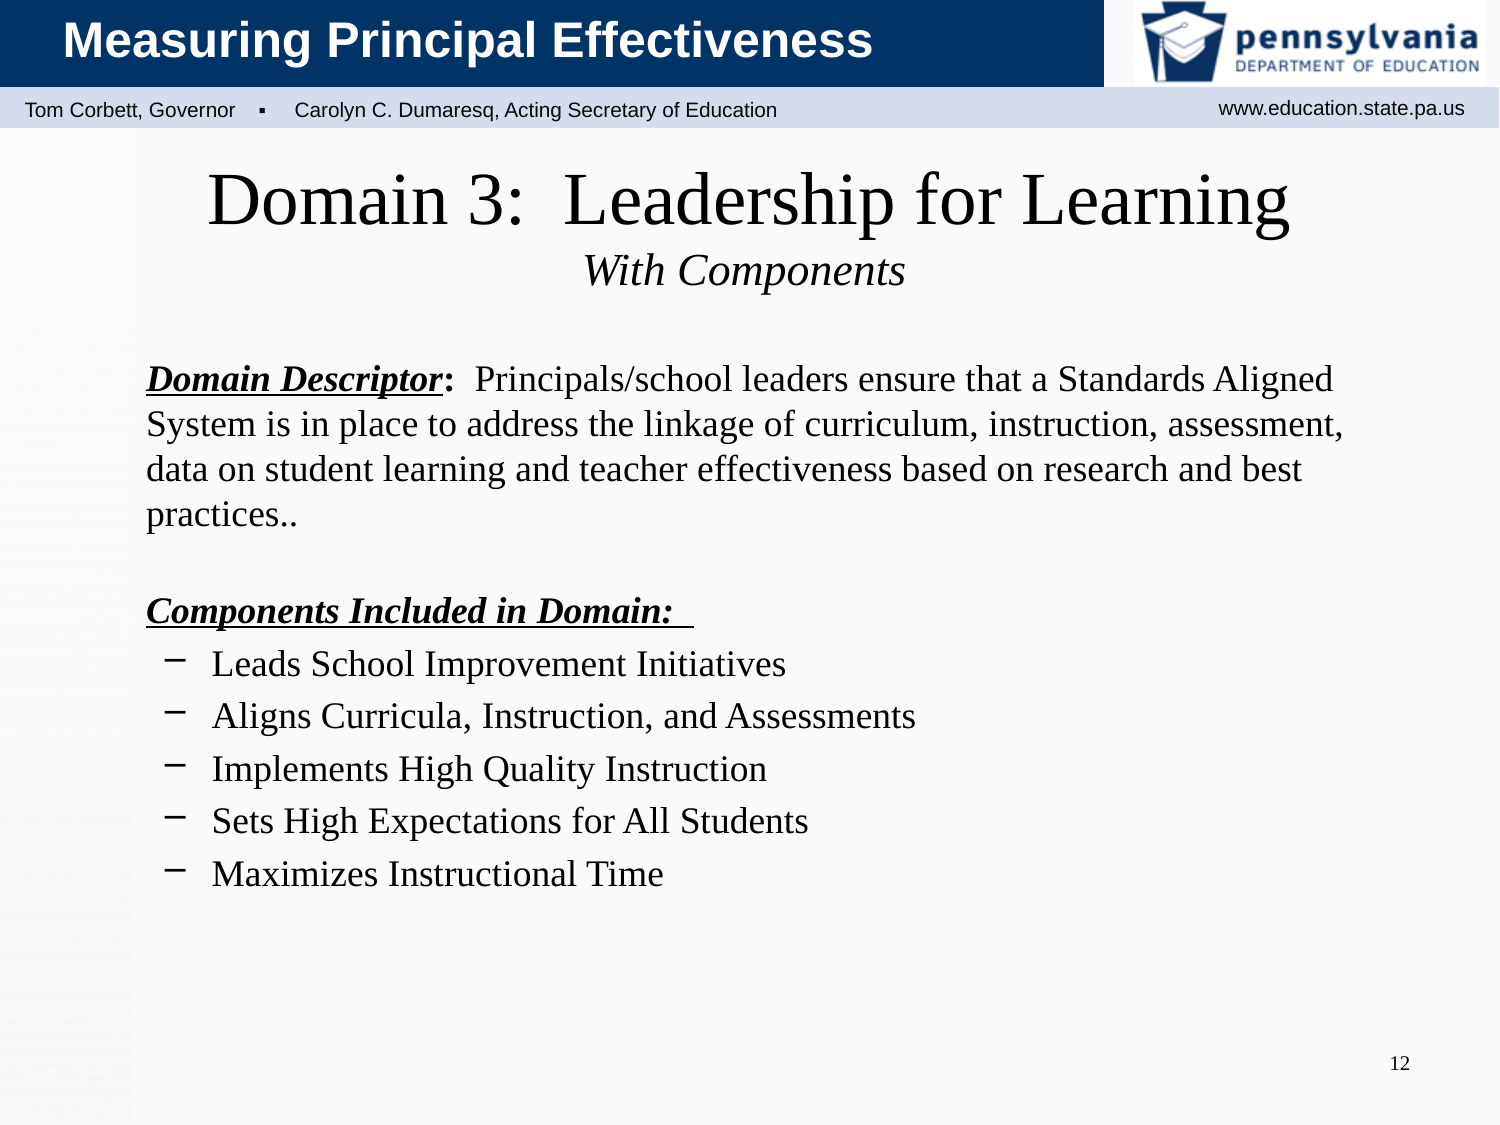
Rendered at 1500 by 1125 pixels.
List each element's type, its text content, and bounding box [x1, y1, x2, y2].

text_box 12 [1374, 1042, 1444, 1103]
picture [0, 0, 1500, 1125]
title Domain 3: Leadership for Learning With Components [75, 142, 1425, 294]
list Domain Descriptor: Principals/school leaders ensure that a Standards Aligned System is in place to address the linkage of curriculum, instruction, assessment, data on student learning and teacher effectiveness based on research and best practices.. Components Included in Domain: Leads School Improvement Initiatives Aligns Curricula, Instruction, and Assessments Implements High Quality Instruction Sets High Expectations for All Students Maximizes Instructional Time [75, 346, 1425, 1089]
